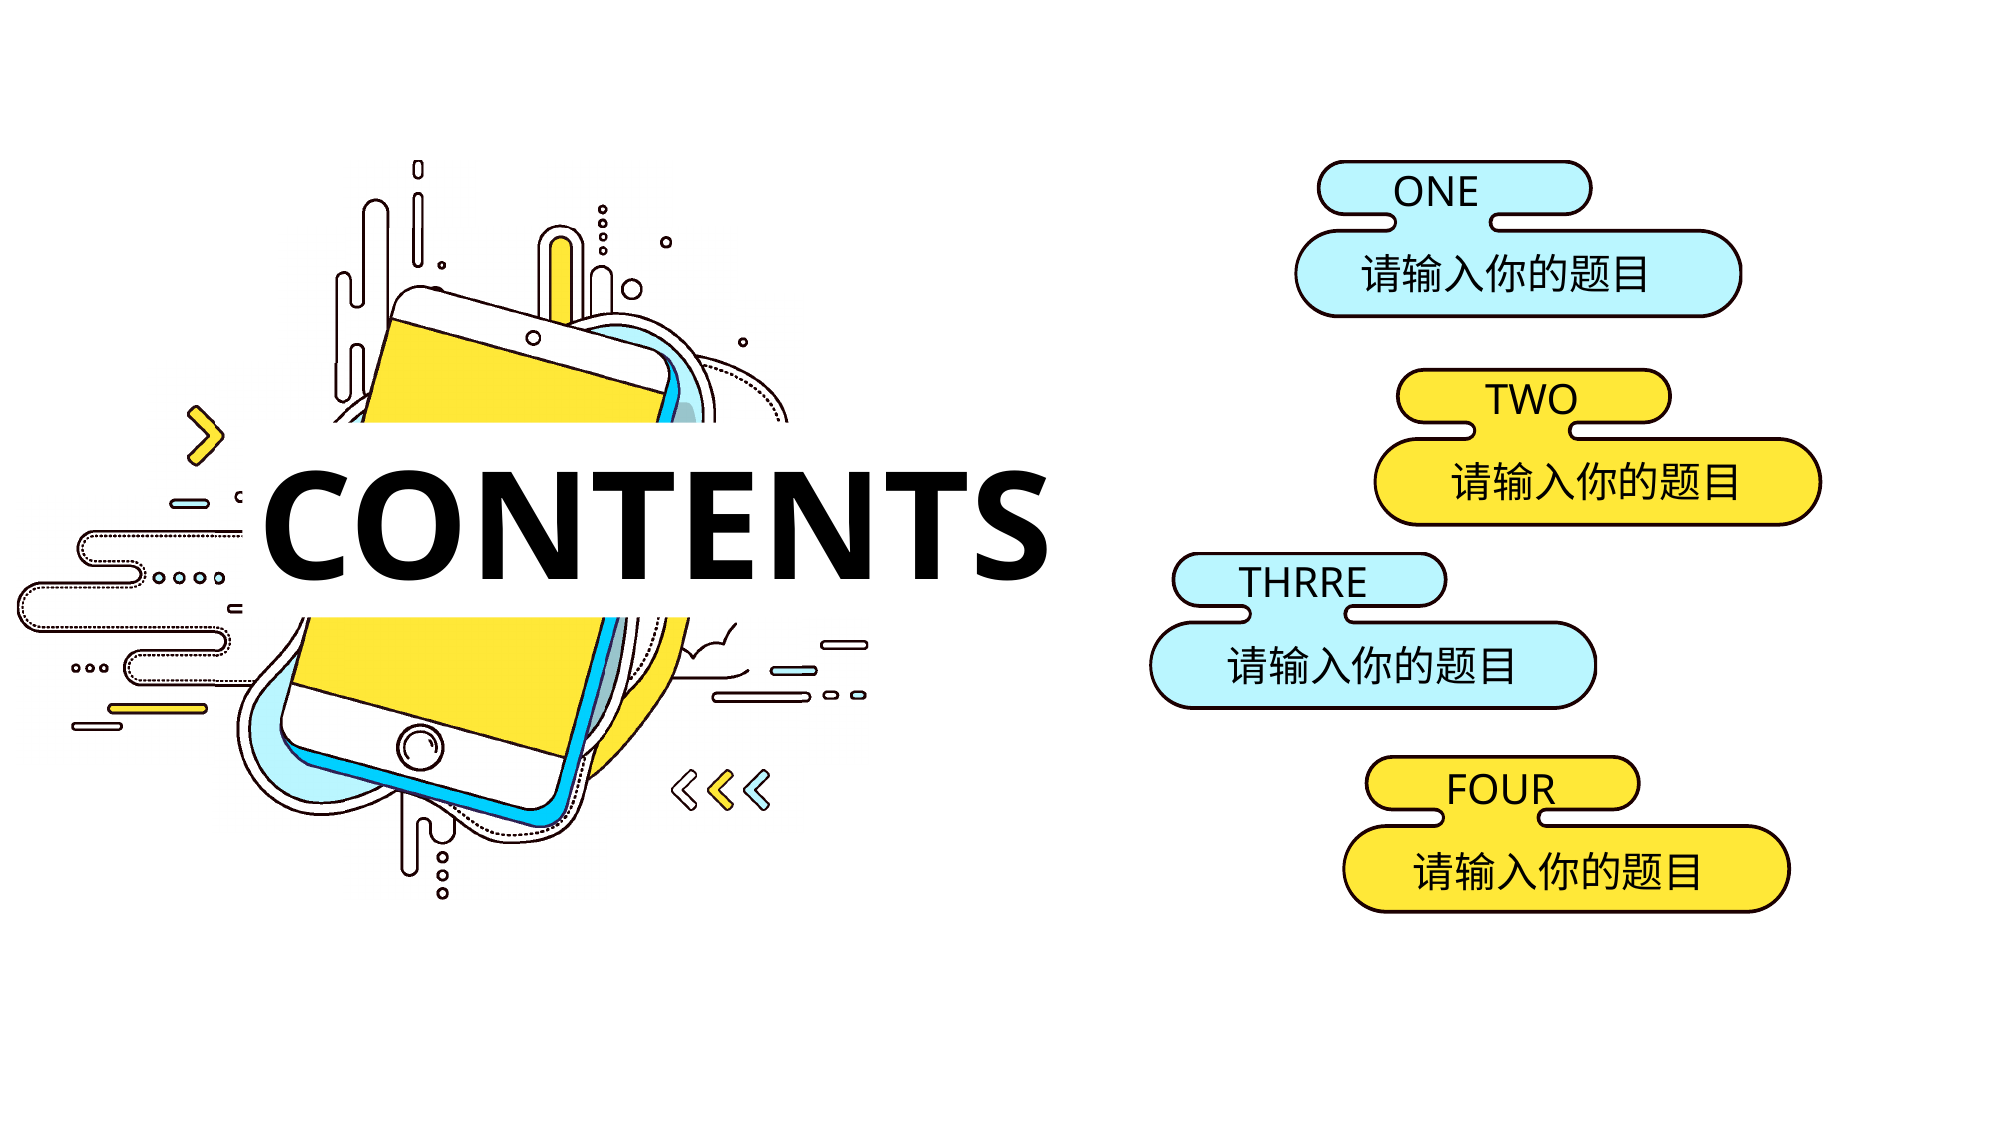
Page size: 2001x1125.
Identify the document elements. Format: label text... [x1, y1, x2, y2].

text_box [1341, 754, 1792, 914]
text_box CONTENTS [869, 422, 1069, 618]
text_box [1372, 365, 1823, 527]
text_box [1148, 548, 1598, 710]
picture [16, 160, 869, 900]
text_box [1293, 157, 1743, 319]
